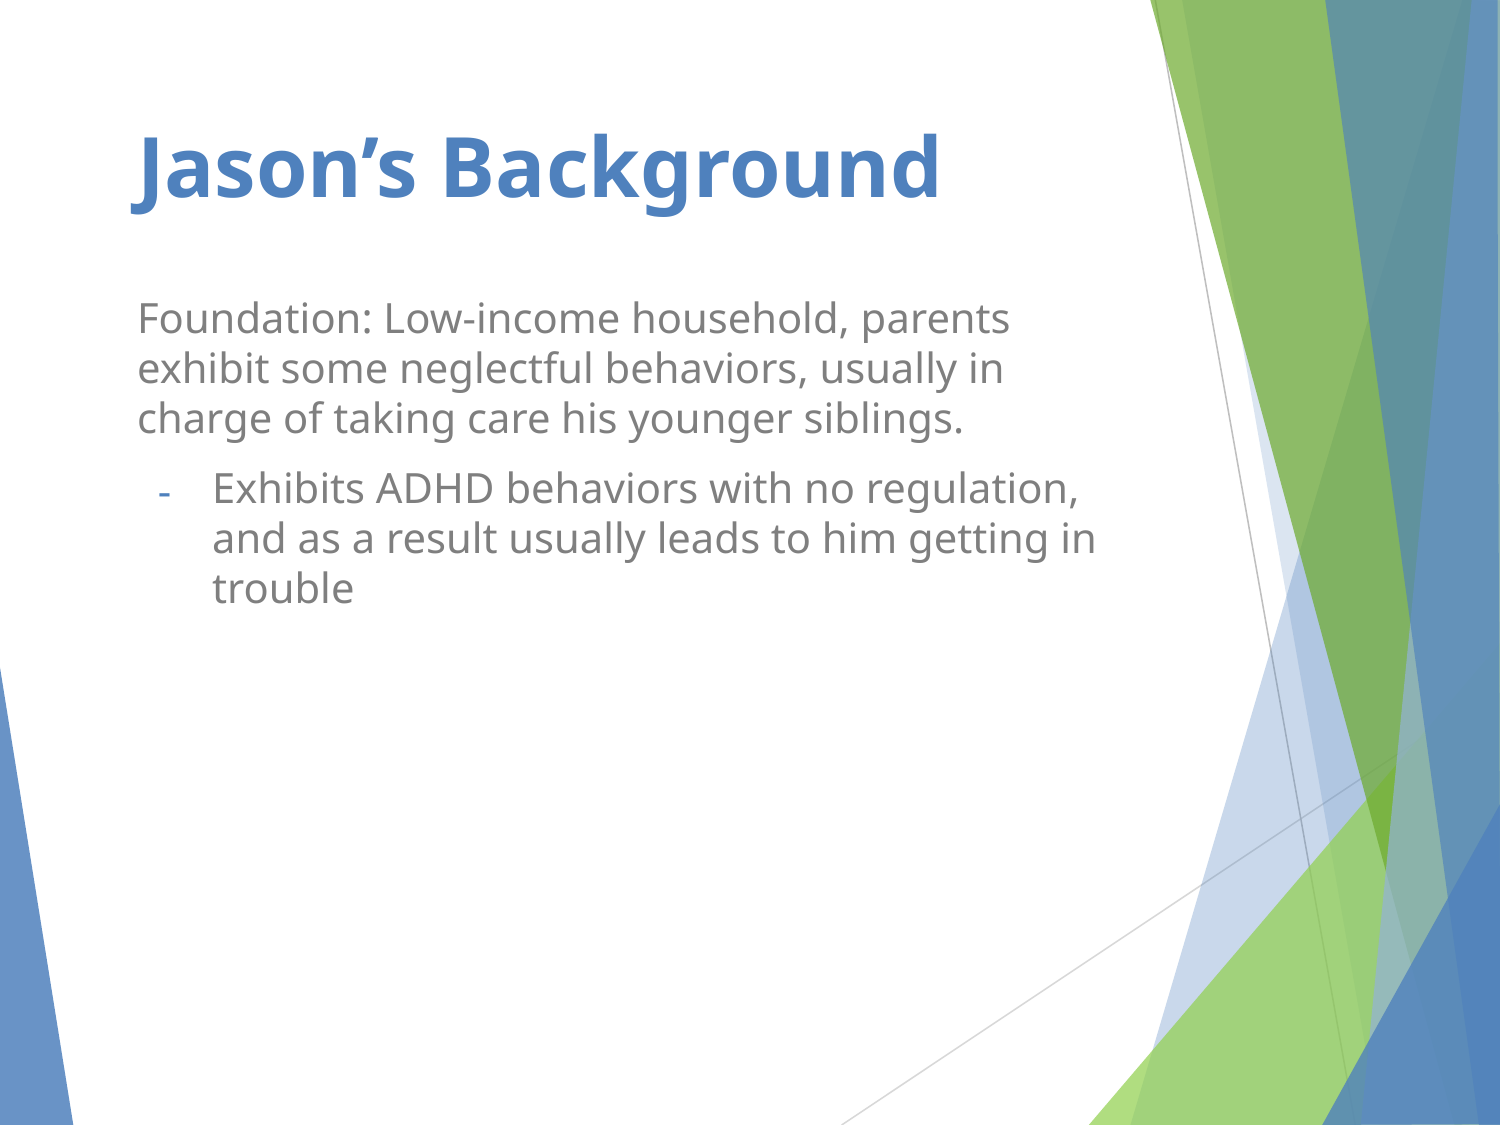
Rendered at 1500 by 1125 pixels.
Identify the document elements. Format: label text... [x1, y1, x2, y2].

title Jason’s Background [122, 54, 1164, 222]
list Foundation: Low-income household, parents exhibit some neglectful behaviors, usually in charge of taking care his younger siblings. Exhibits ADHD behaviors with no regulation, and as a result usually leads to him getting in trouble [122, 283, 1164, 425]
